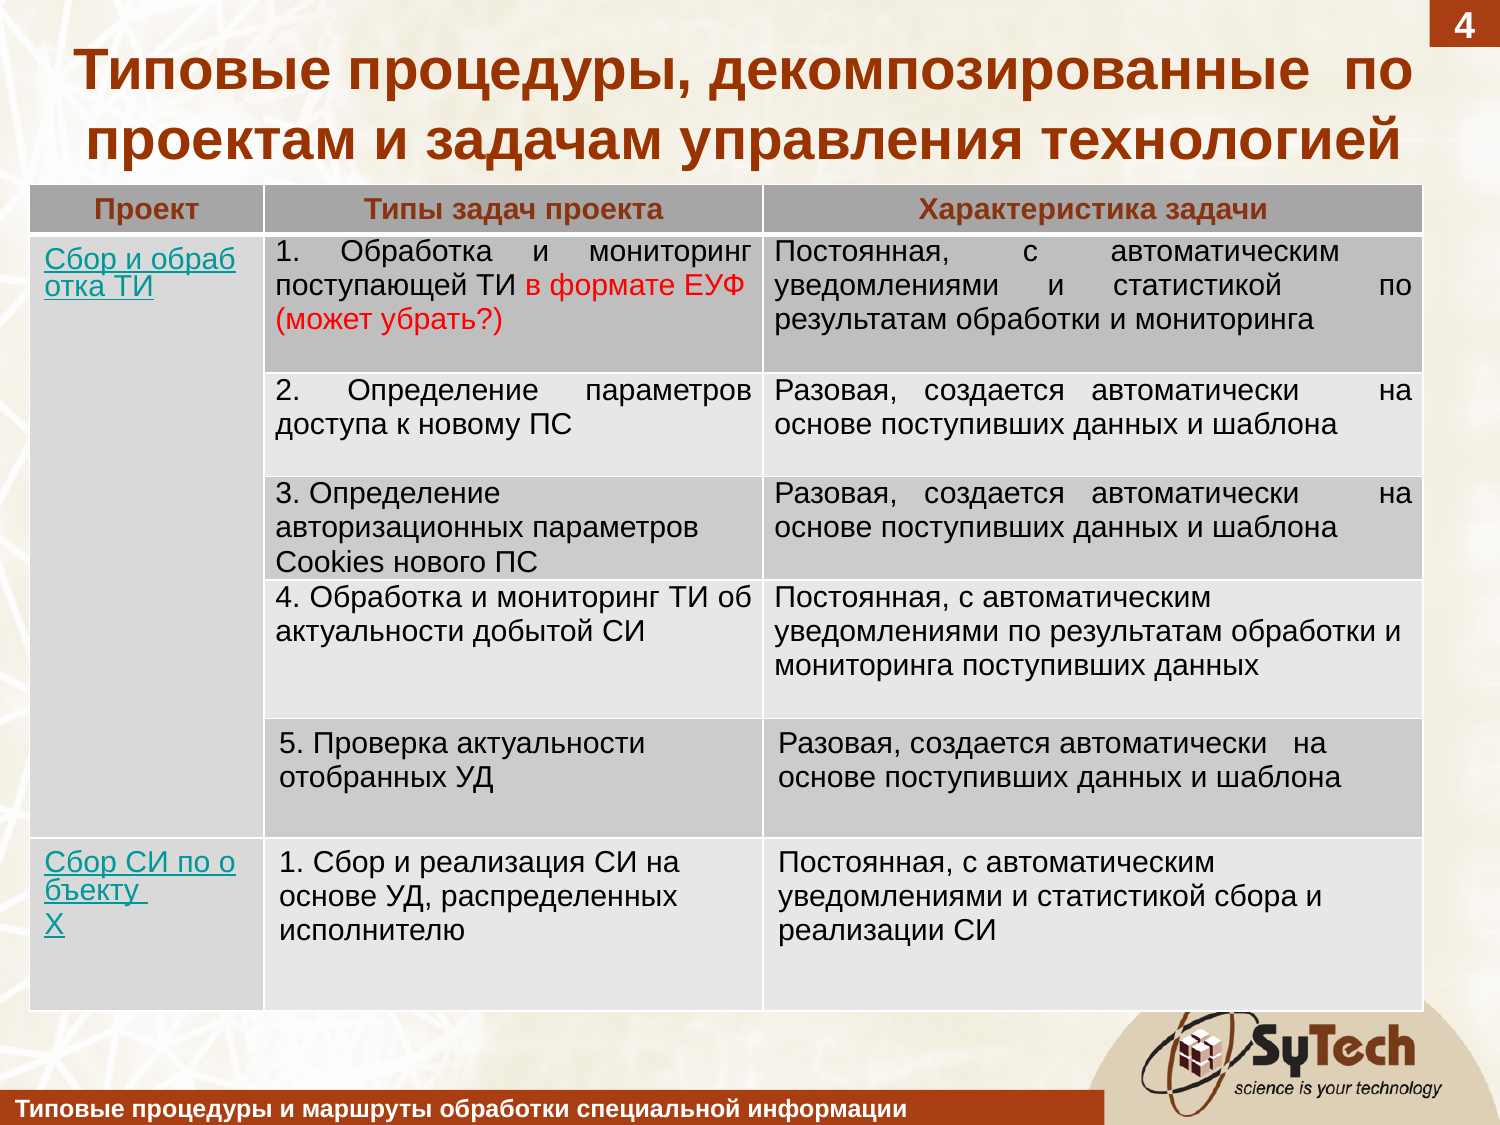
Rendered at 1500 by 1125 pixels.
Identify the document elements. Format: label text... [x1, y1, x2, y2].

table_cell 2. Определение параметров доступа к новому ПС [265, 374, 762, 476]
table_cell Постоянная, с автоматическим уведомлениями и статистикой по результатам обработки и мониторинга [764, 237, 1422, 372]
table_cell Постоянная, с автоматическим уведомлениями по результатам обработки и мониторинга поступивших данных [764, 581, 1422, 718]
text_box 4 [1429, 0, 1500, 47]
picture [0, 0, 1500, 1125]
table_header Проект [30, 185, 263, 232]
table_header Типы задач проекта [265, 185, 762, 232]
table_cell Разовая, создается автоматически на основе поступивших данных и шаблона [764, 374, 1422, 476]
table_cell Сбор и обработка ТИ [30, 237, 263, 837]
table_cell Разовая, создается автоматически на основе поступивших данных и шаблона [764, 719, 1422, 837]
table_header Характеристика задачи [764, 185, 1422, 232]
text_box Типовые процедуры и маршруты обработки специальной информации [0, 1089, 1105, 1125]
table_cell Постоянная, с автоматическим уведомлениями и статистикой сбора и реализации СИ [764, 839, 1422, 1010]
table_cell Сбор СИ по объекту X [30, 839, 263, 1010]
table_cell 3. Определение авторизационных параметров Cookies нового ПС [265, 477, 762, 579]
table_cell 1. Сбор и реализация СИ на основе УД, распределенных исполнителю [265, 839, 762, 1010]
table_cell 1. Обработка и мониторинг поступающей ТИ в формате ЕУФ (может убрать?) [265, 237, 762, 372]
text_box Типовые процедуры, декомпозированные по проектам и задачам управления технологией [29, 7, 1460, 196]
table_cell Разовая, создается автоматически на основе поступивших данных и шаблона [764, 477, 1422, 579]
table_cell 4. Обработка и мониторинг ТИ об актуальности добытой СИ [265, 581, 762, 718]
table_cell 5. Проверка актуальности отобранных УД [265, 719, 762, 837]
